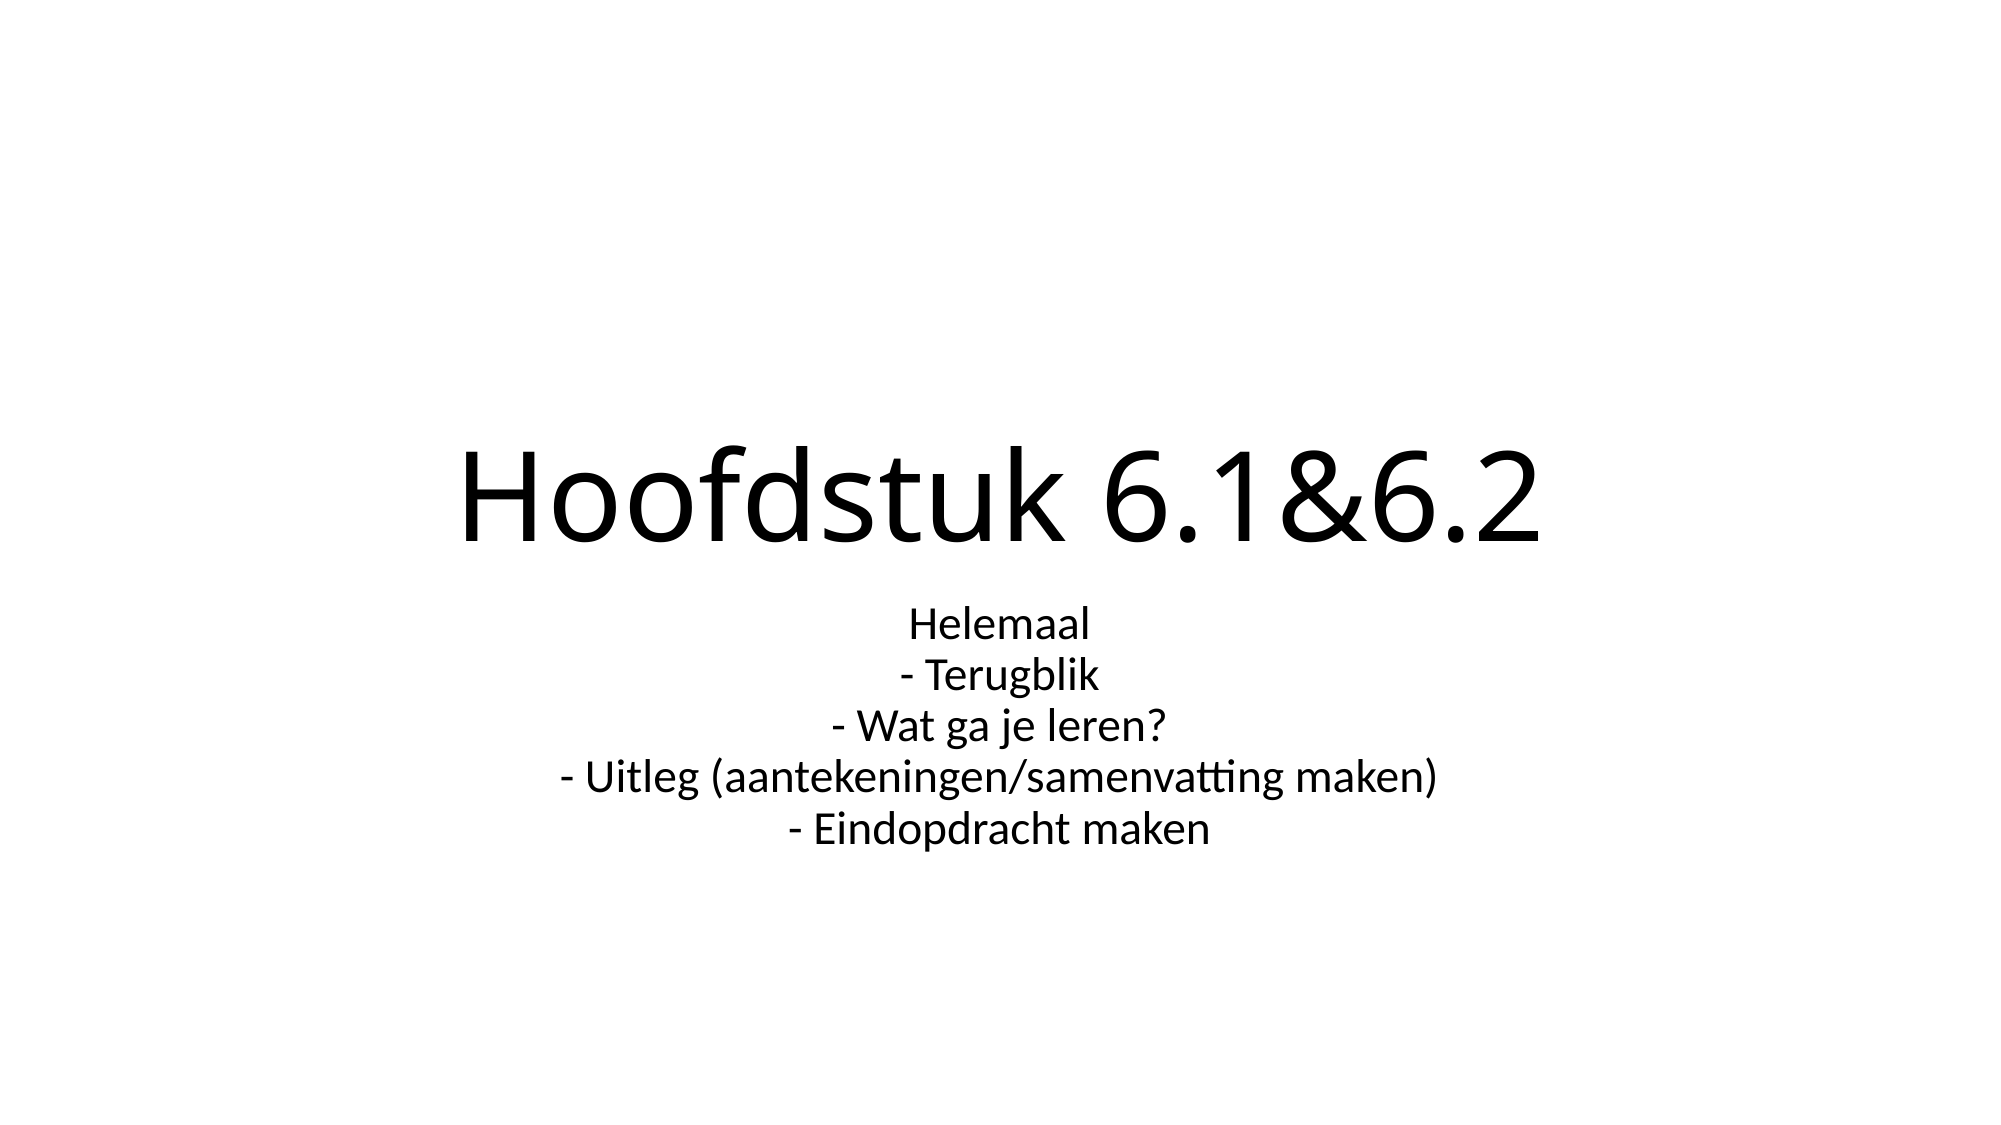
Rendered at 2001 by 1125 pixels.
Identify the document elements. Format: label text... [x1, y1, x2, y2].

subtitle Helemaal - Terugblik - Wat ga je leren? - Uitleg (aantekeningen/samenvatting maken) - Eindopdracht maken [249, 590, 1750, 863]
title Hoofdstuk 6.1&6.2 [249, 184, 1750, 576]
